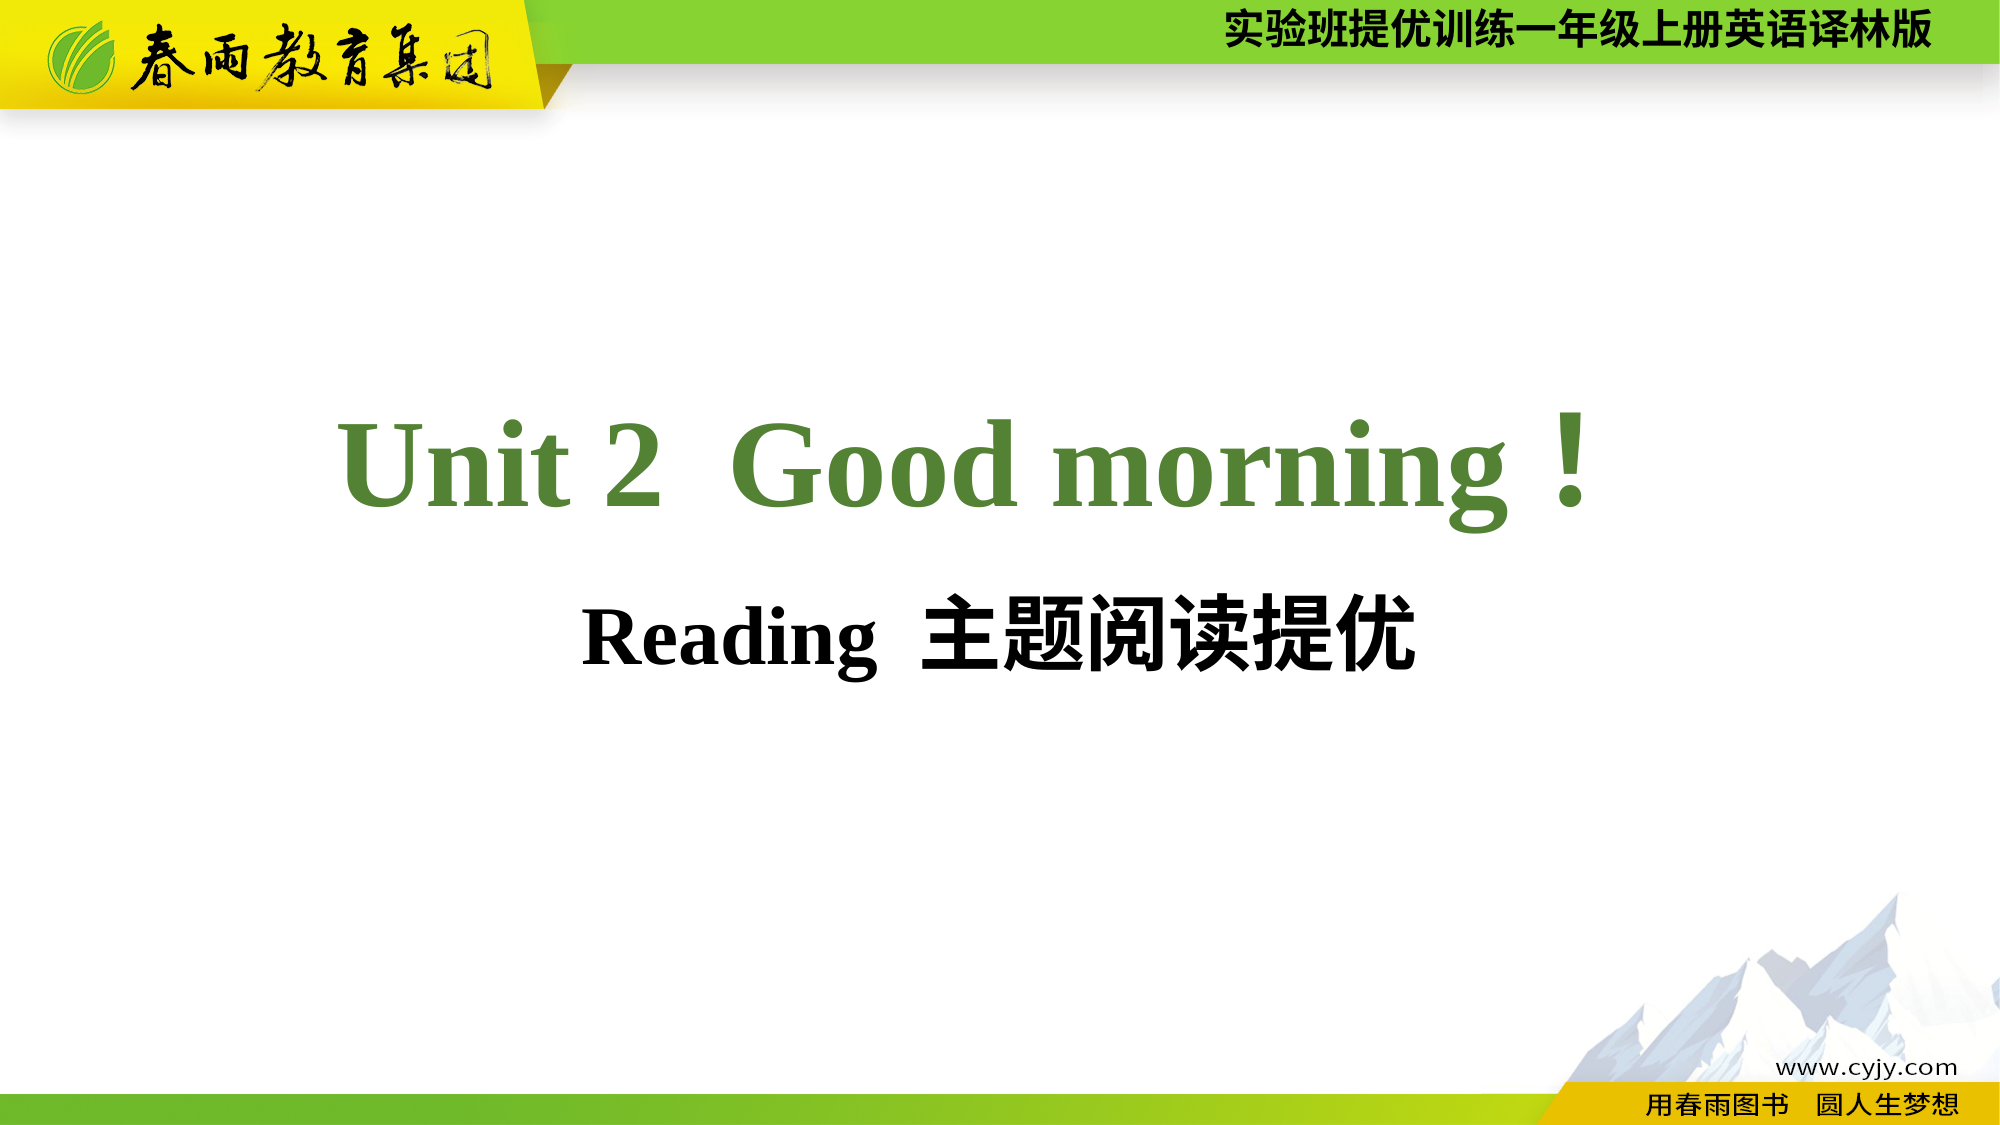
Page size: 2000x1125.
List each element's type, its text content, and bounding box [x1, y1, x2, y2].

picture [0, 0, 2000, 298]
text_box Unit 2 Good morning！ Reading 主题阅读提优 [0, 298, 2000, 689]
picture [0, 689, 2000, 1125]
